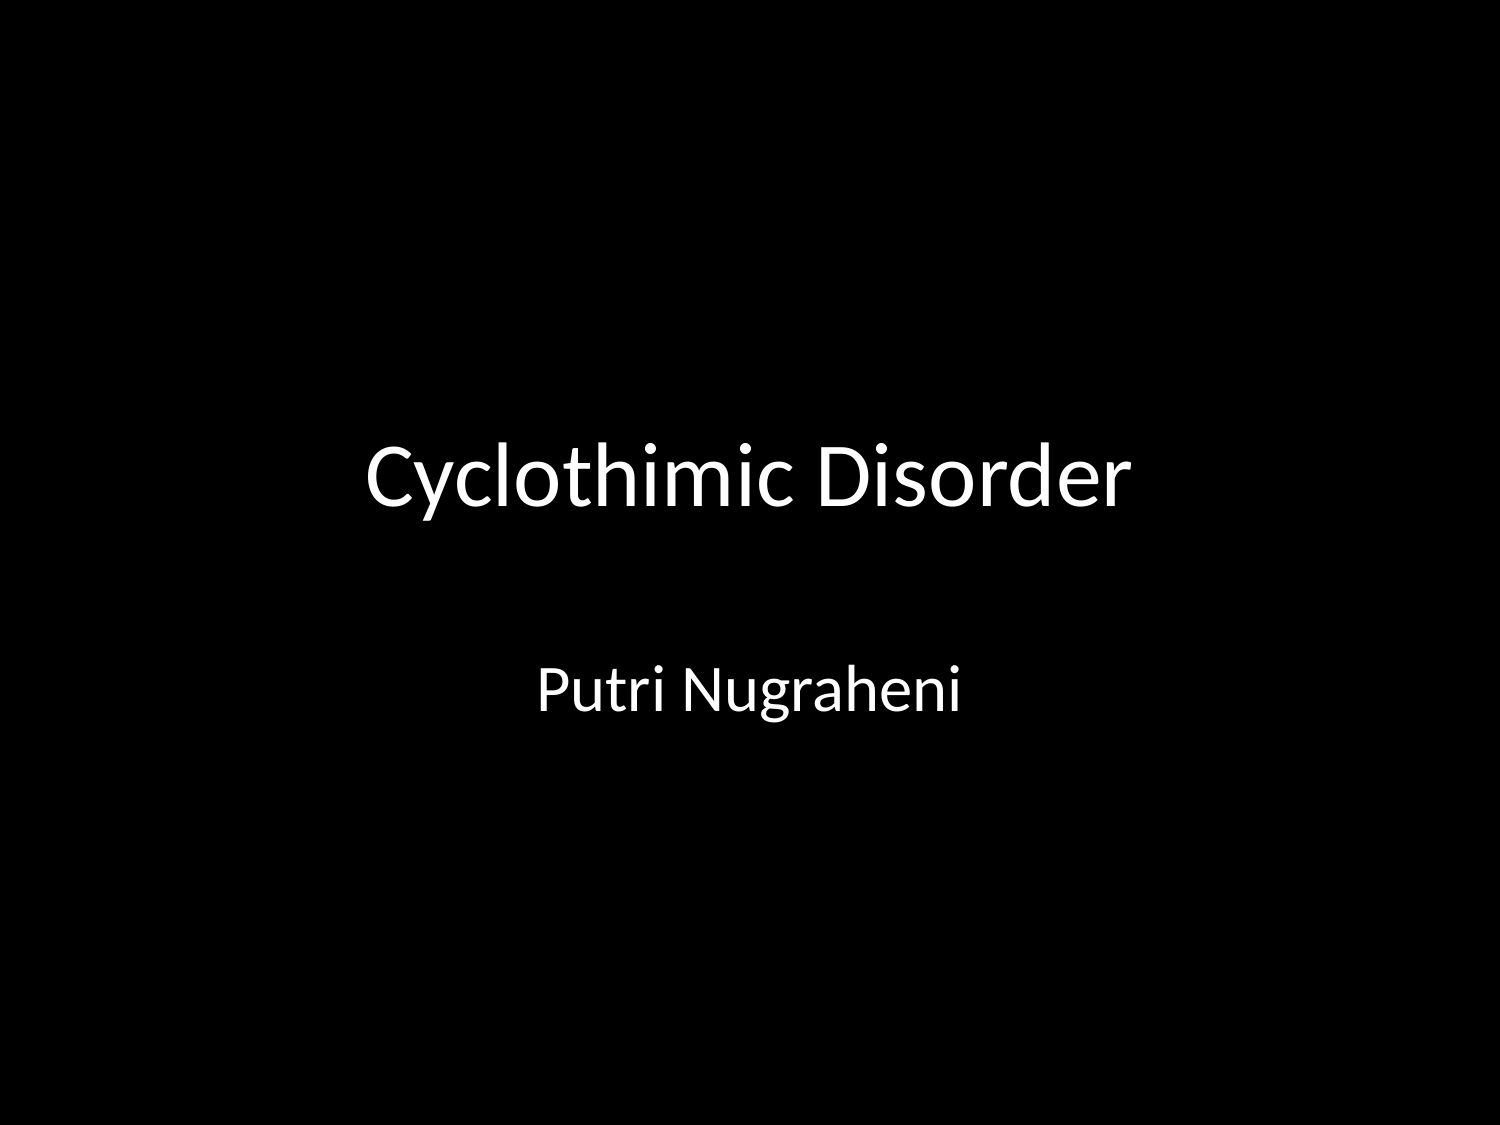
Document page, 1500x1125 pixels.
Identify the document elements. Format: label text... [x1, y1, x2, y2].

title Cyclothimic Disorder [112, 349, 1388, 591]
subtitle Putri Nugraheni [225, 637, 1275, 925]
